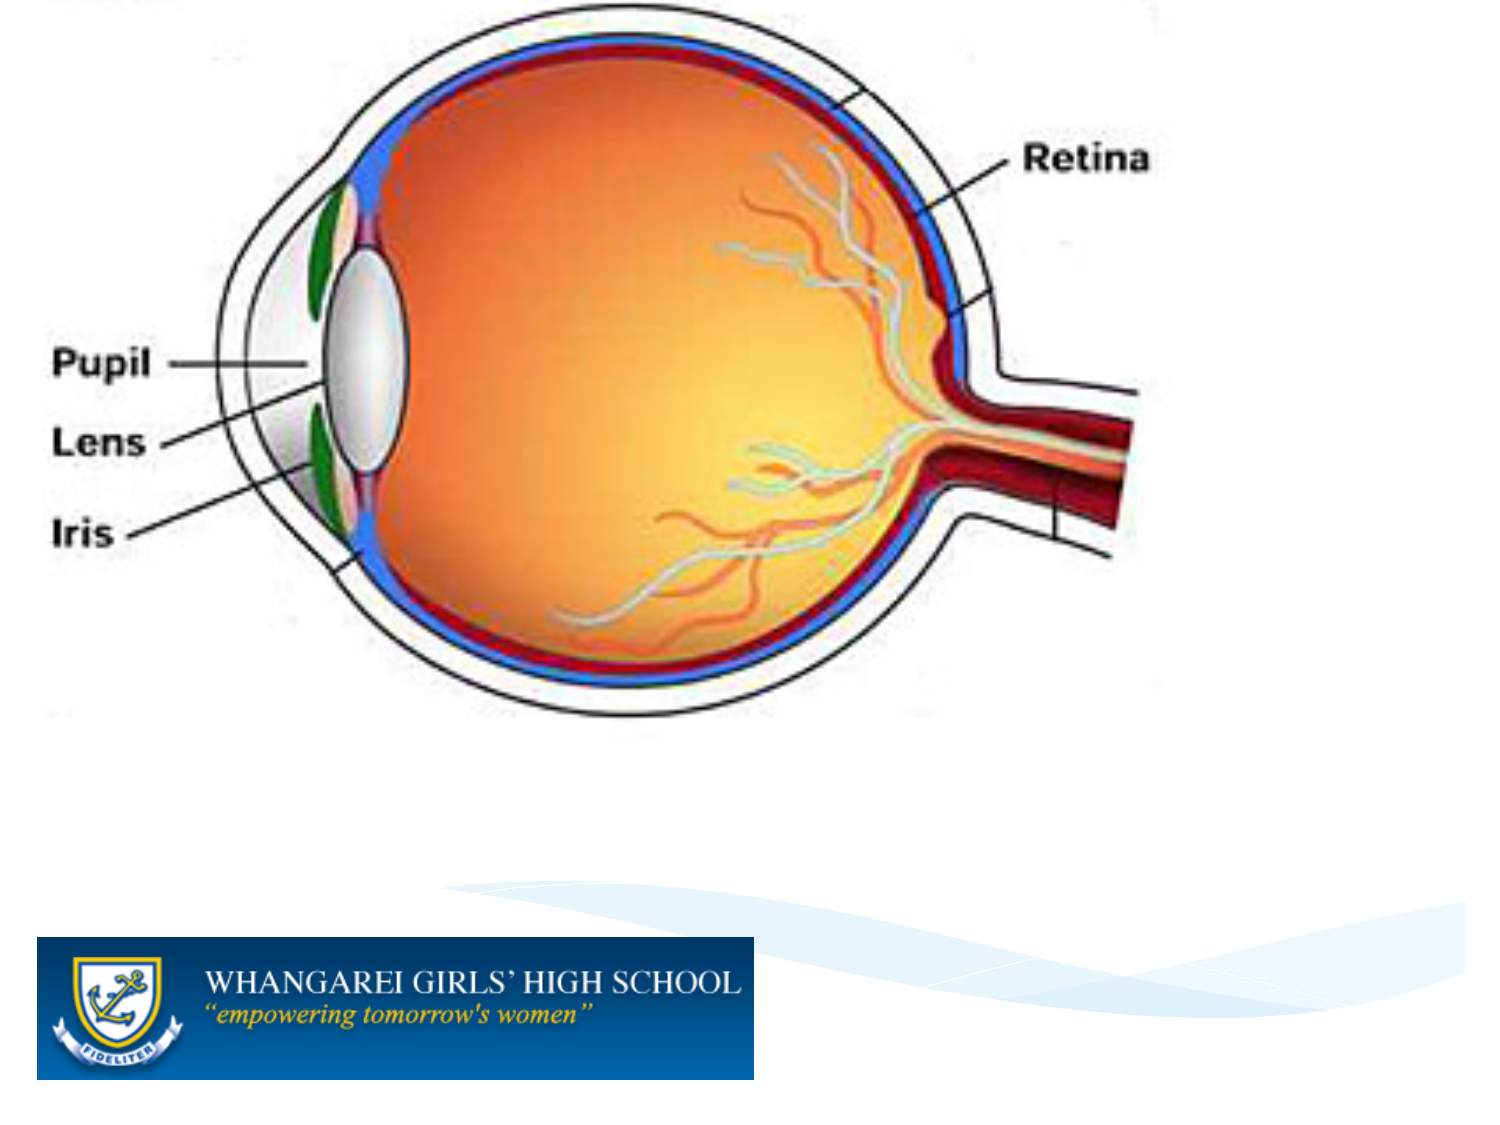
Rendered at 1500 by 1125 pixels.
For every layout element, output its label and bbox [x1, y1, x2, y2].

picture [0, 0, 1316, 776]
picture [37, 937, 754, 1080]
